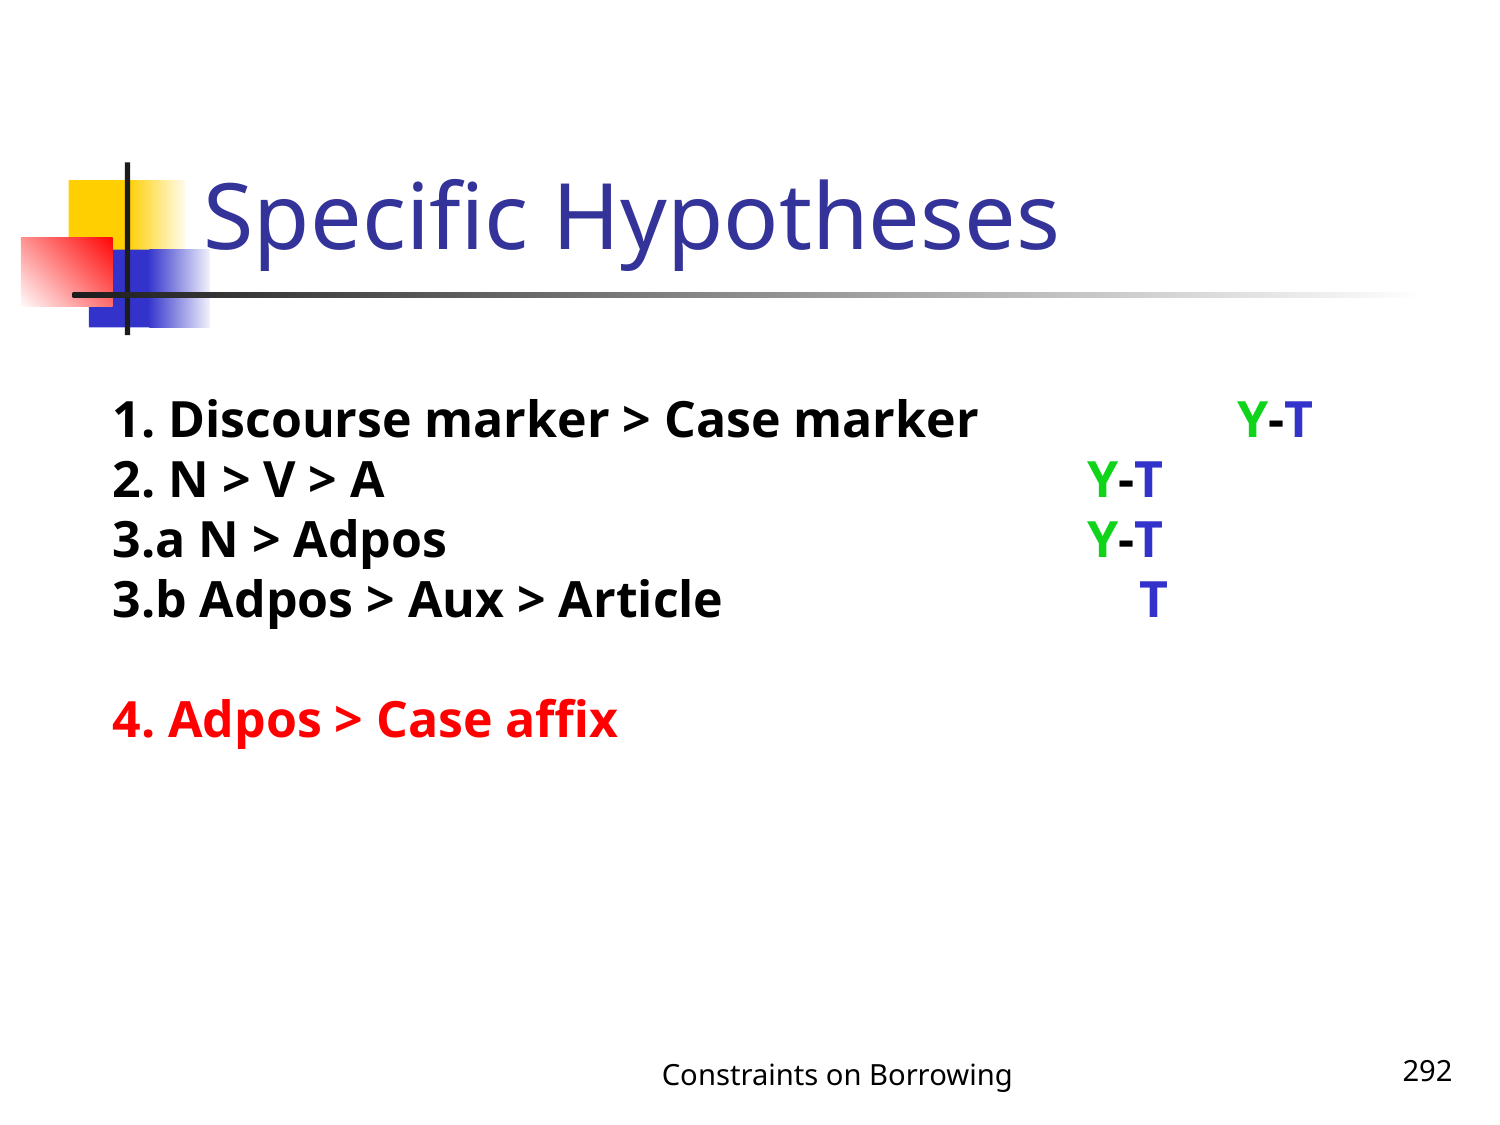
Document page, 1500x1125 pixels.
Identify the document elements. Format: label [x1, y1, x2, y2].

text_box [98, 380, 1478, 756]
footer [599, 1023, 1076, 1100]
slide_number [1154, 1023, 1468, 1100]
title [188, 34, 1468, 276]
